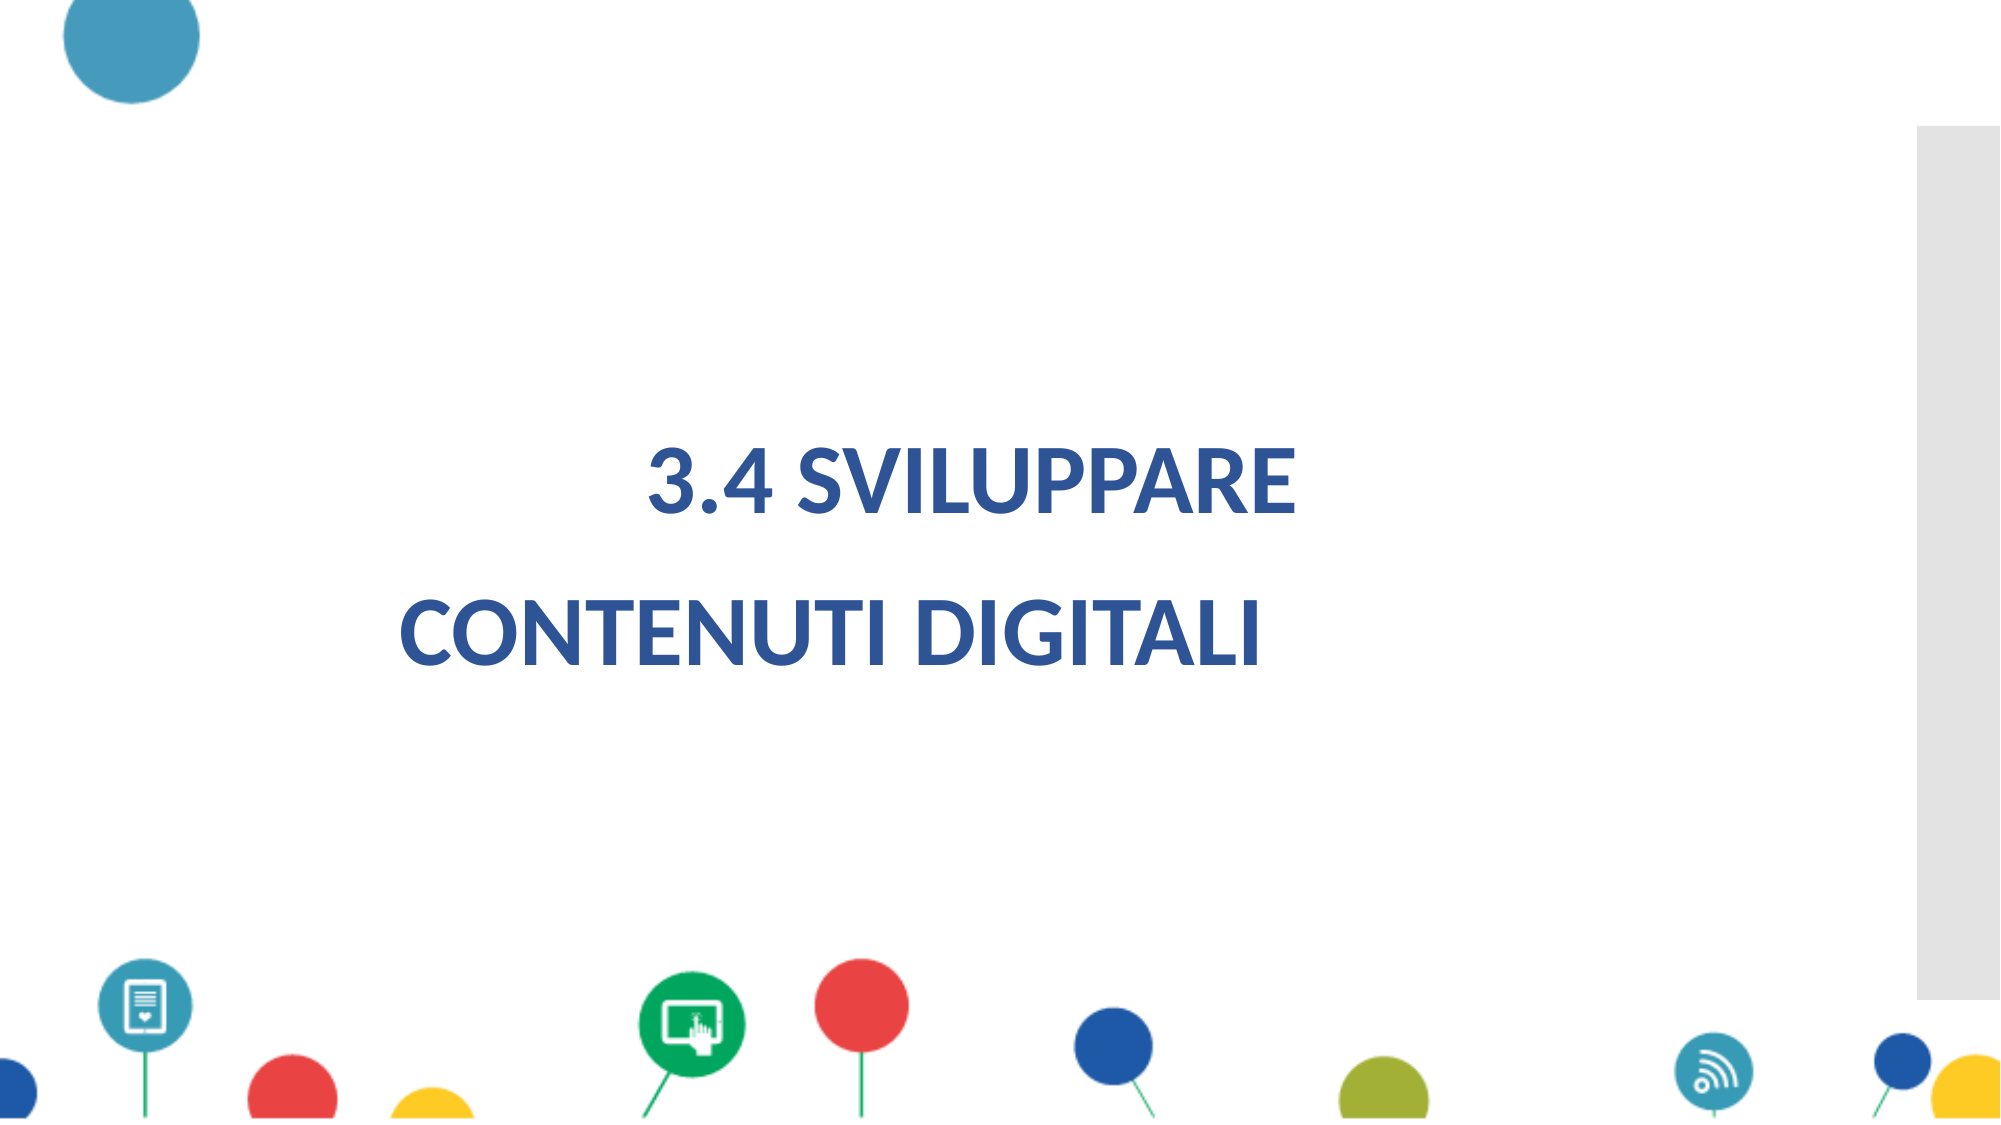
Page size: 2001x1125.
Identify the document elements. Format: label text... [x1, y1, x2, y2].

text_box [0, 0, 2000, 1125]
title 3.4 Sviluppare contenuti digitali [279, 177, 1314, 948]
text_box [1916, 125, 2000, 1000]
